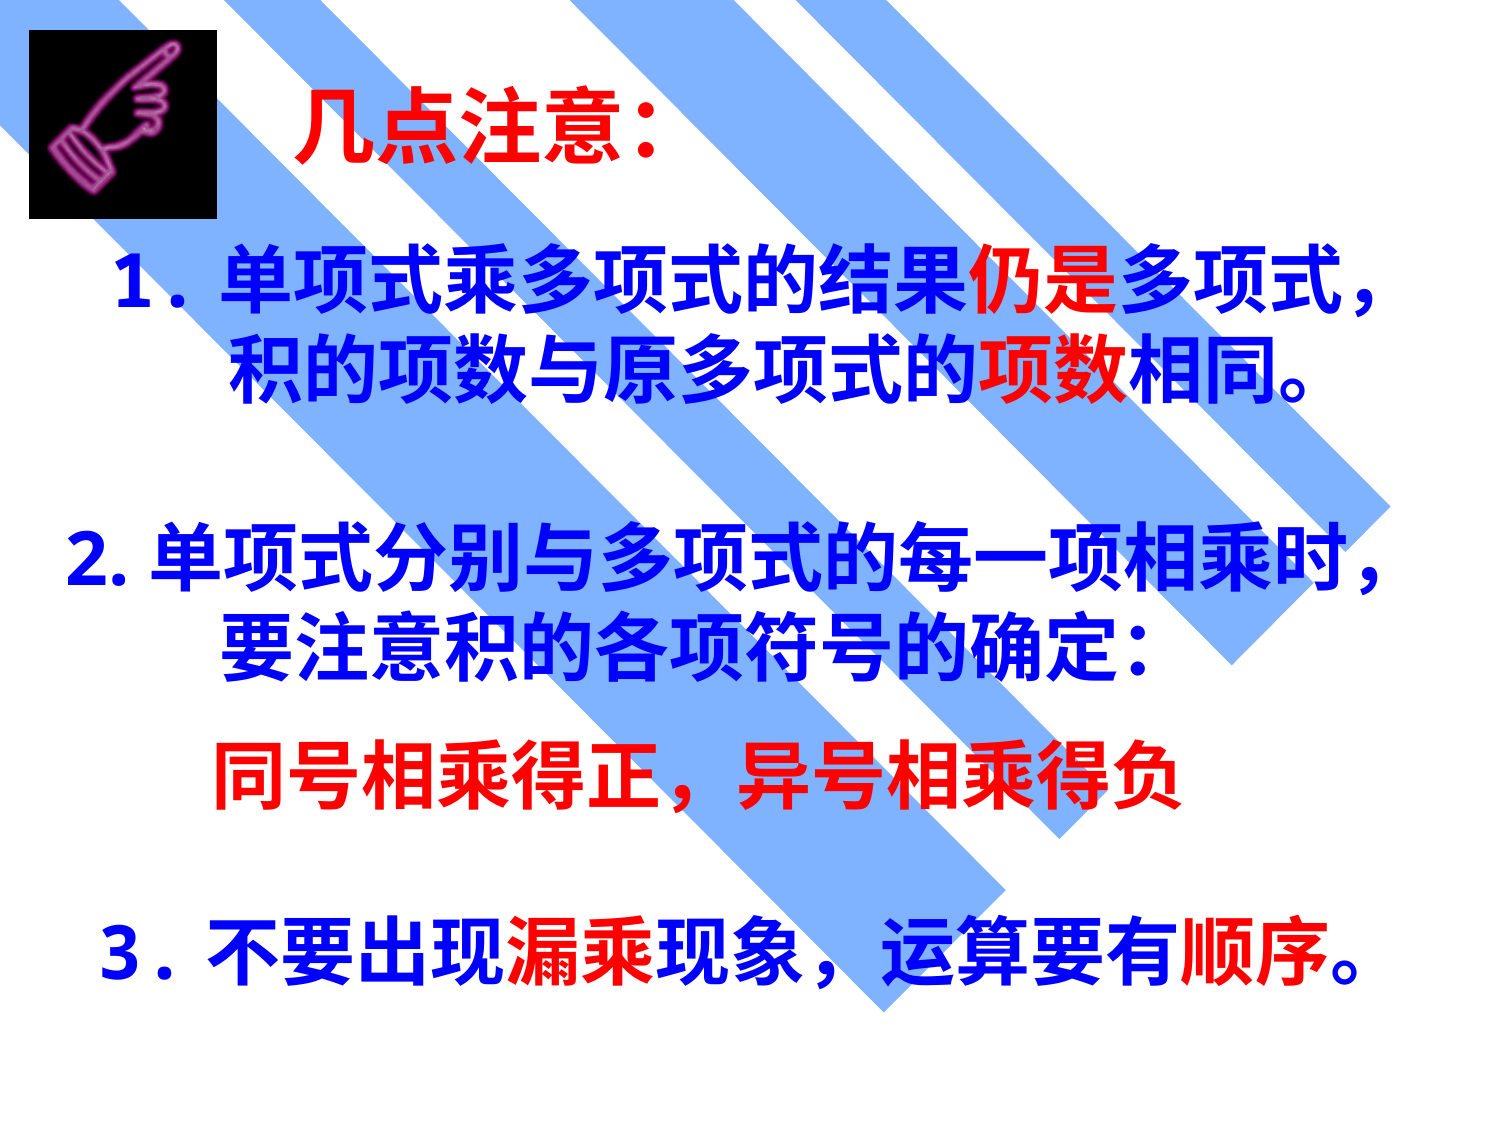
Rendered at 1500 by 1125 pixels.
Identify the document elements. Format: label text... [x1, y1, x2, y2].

text_box 几点注意： [277, 66, 790, 182]
text_box 1.单项式乘多项式的结果仍是多项式， 积的项数与原多项式的项数相同。 [29, 224, 1500, 420]
text_box 2.单项式分别与多项式的每一项相乘时，要注意积的各项符号的确定： 同号相乘得正，异号相乘得负 [41, 503, 1373, 826]
picture [29, 30, 217, 219]
text_box 3.不要出现漏乘现象，运算要有顺序。 [37, 897, 1491, 1003]
